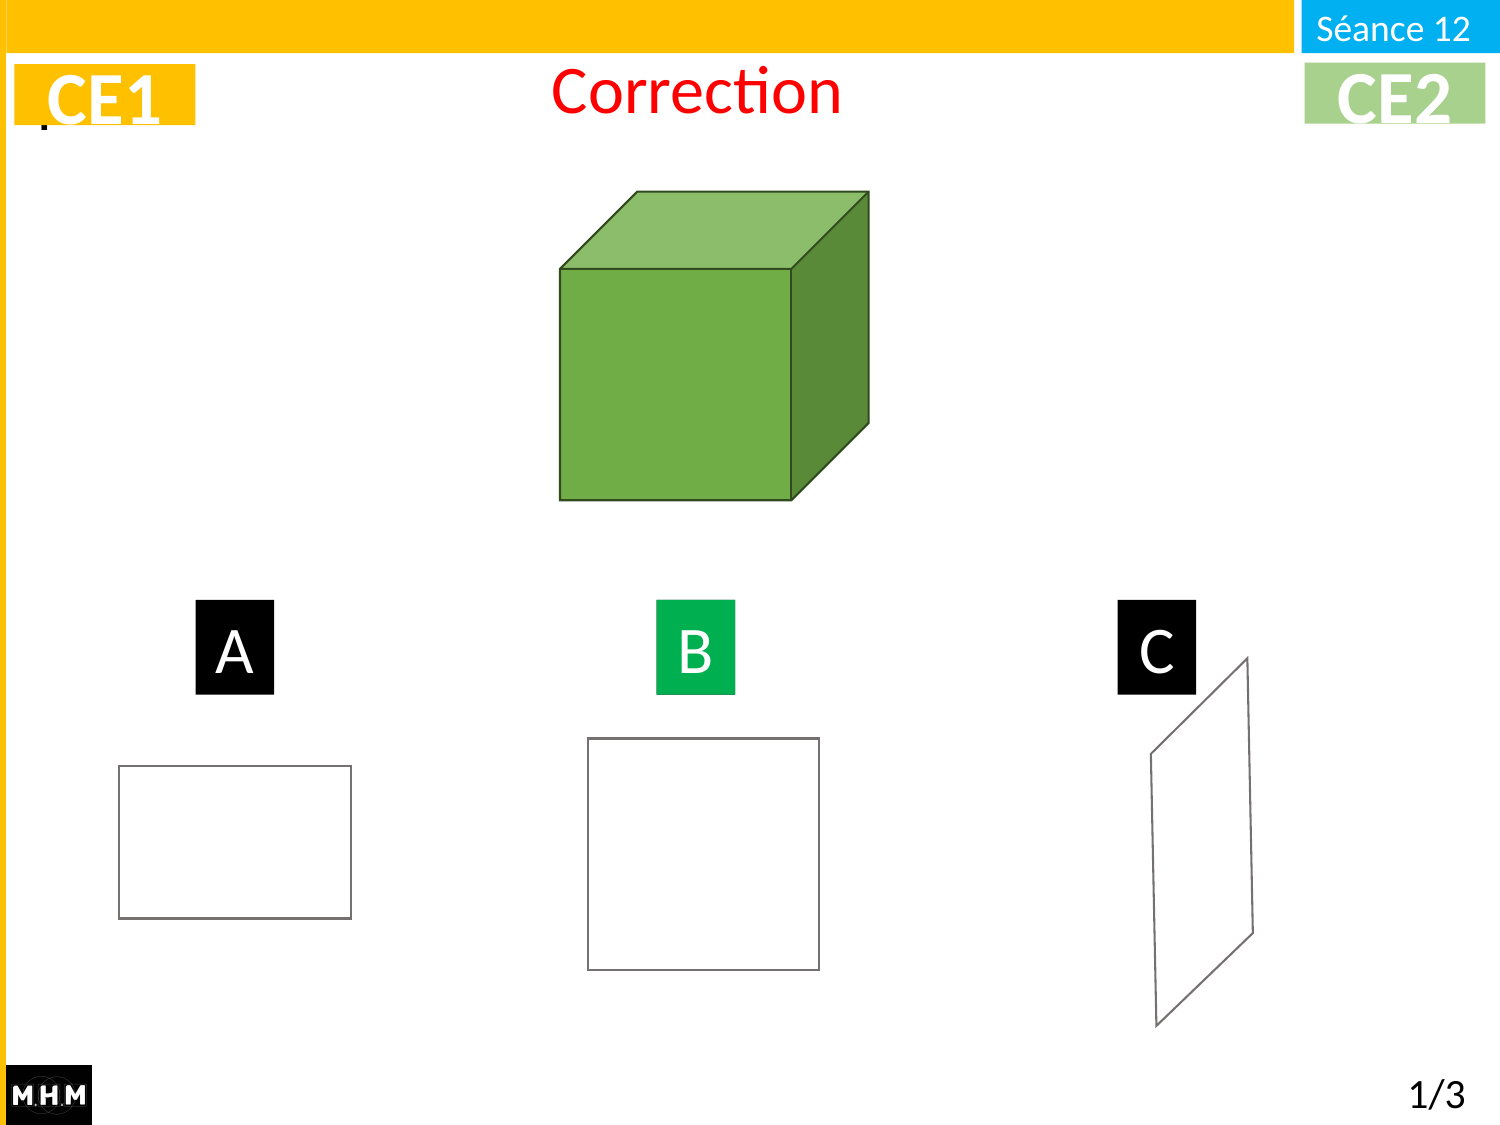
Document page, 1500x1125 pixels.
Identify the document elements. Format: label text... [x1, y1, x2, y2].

text_box [587, 737, 820, 971]
text_box [1149, 655, 1254, 1029]
text_box B [656, 599, 736, 695]
text_box CE1 [13, 63, 196, 126]
list 1/3 [1373, 1064, 1500, 1125]
title Correction [536, 47, 1056, 137]
text_box A [195, 599, 275, 695]
picture [6, 1065, 92, 1125]
text_box [558, 190, 870, 502]
text_box CE2 [1303, 62, 1487, 125]
text_box C [1117, 599, 1197, 695]
text_box [118, 765, 352, 920]
